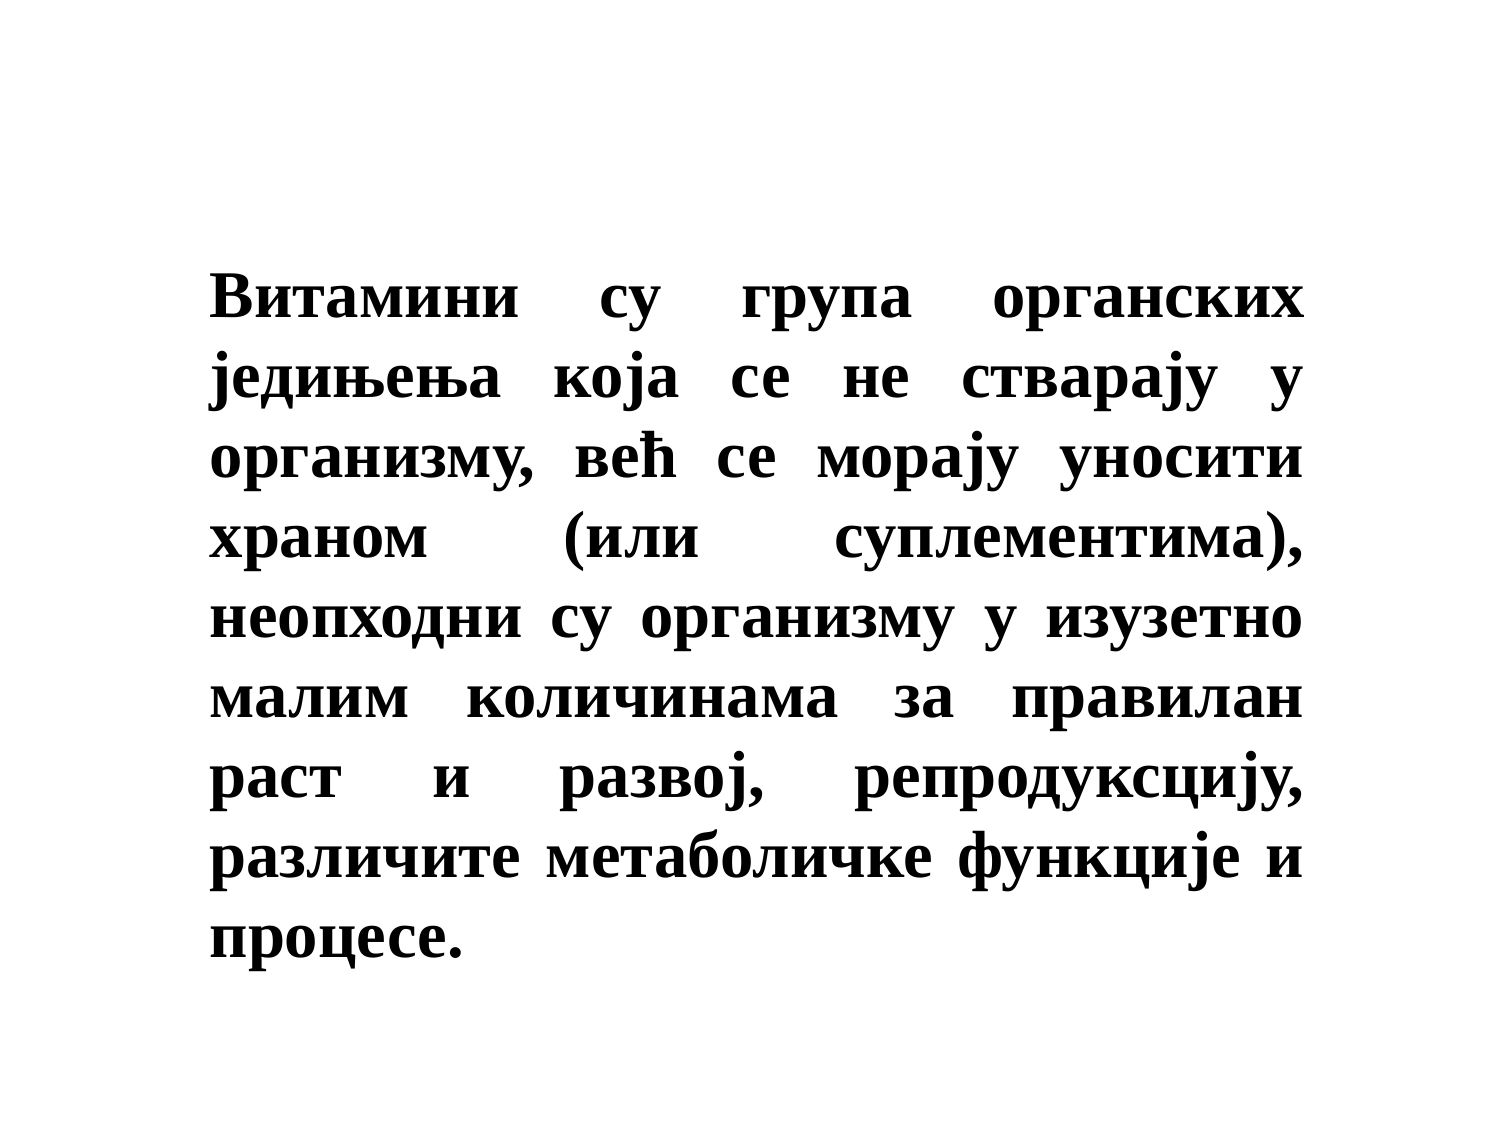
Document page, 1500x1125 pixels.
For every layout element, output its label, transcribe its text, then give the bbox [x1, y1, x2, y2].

text_box Витамини су група органских једињења која се не стварају у организму, већ се морају уносити храном (или суплементима), неопходни су организму у изузетно малим количинама за правилан раст и развој, репродуксцију, различите метаболичке функције и процесе. [194, 243, 1320, 1063]
